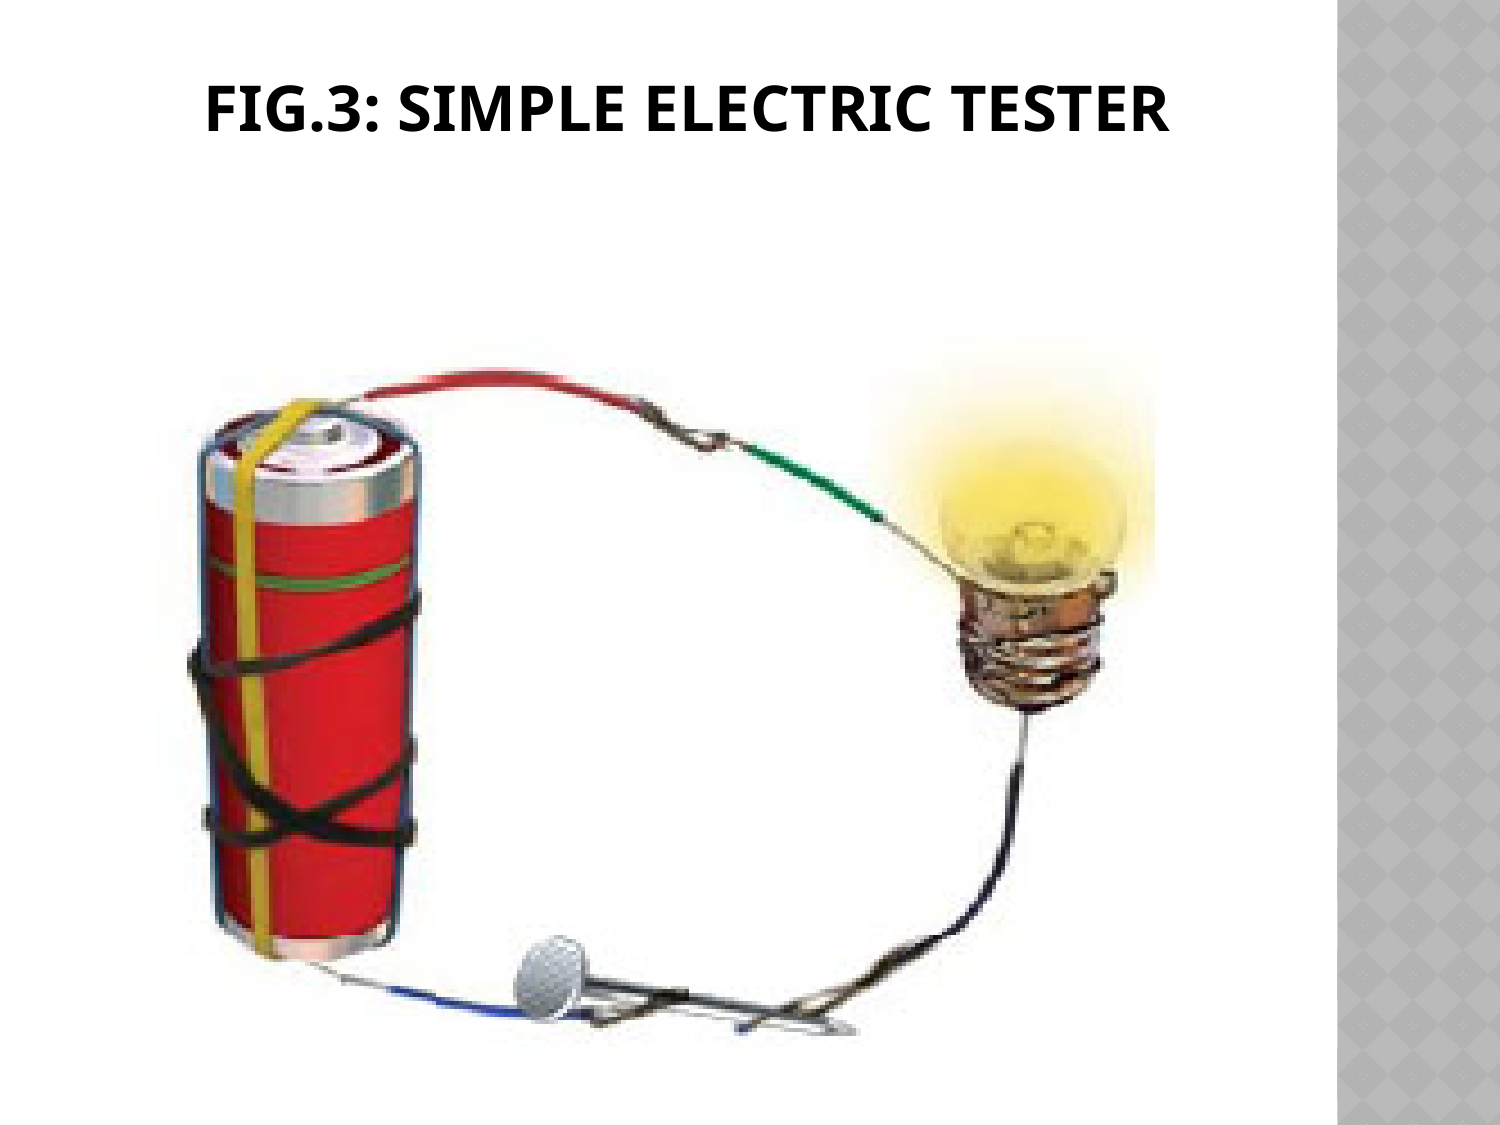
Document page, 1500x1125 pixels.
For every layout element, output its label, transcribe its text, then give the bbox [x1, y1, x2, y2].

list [74, 336, 1251, 1076]
title Fig.3: Simple electric tester [75, 52, 1263, 240]
